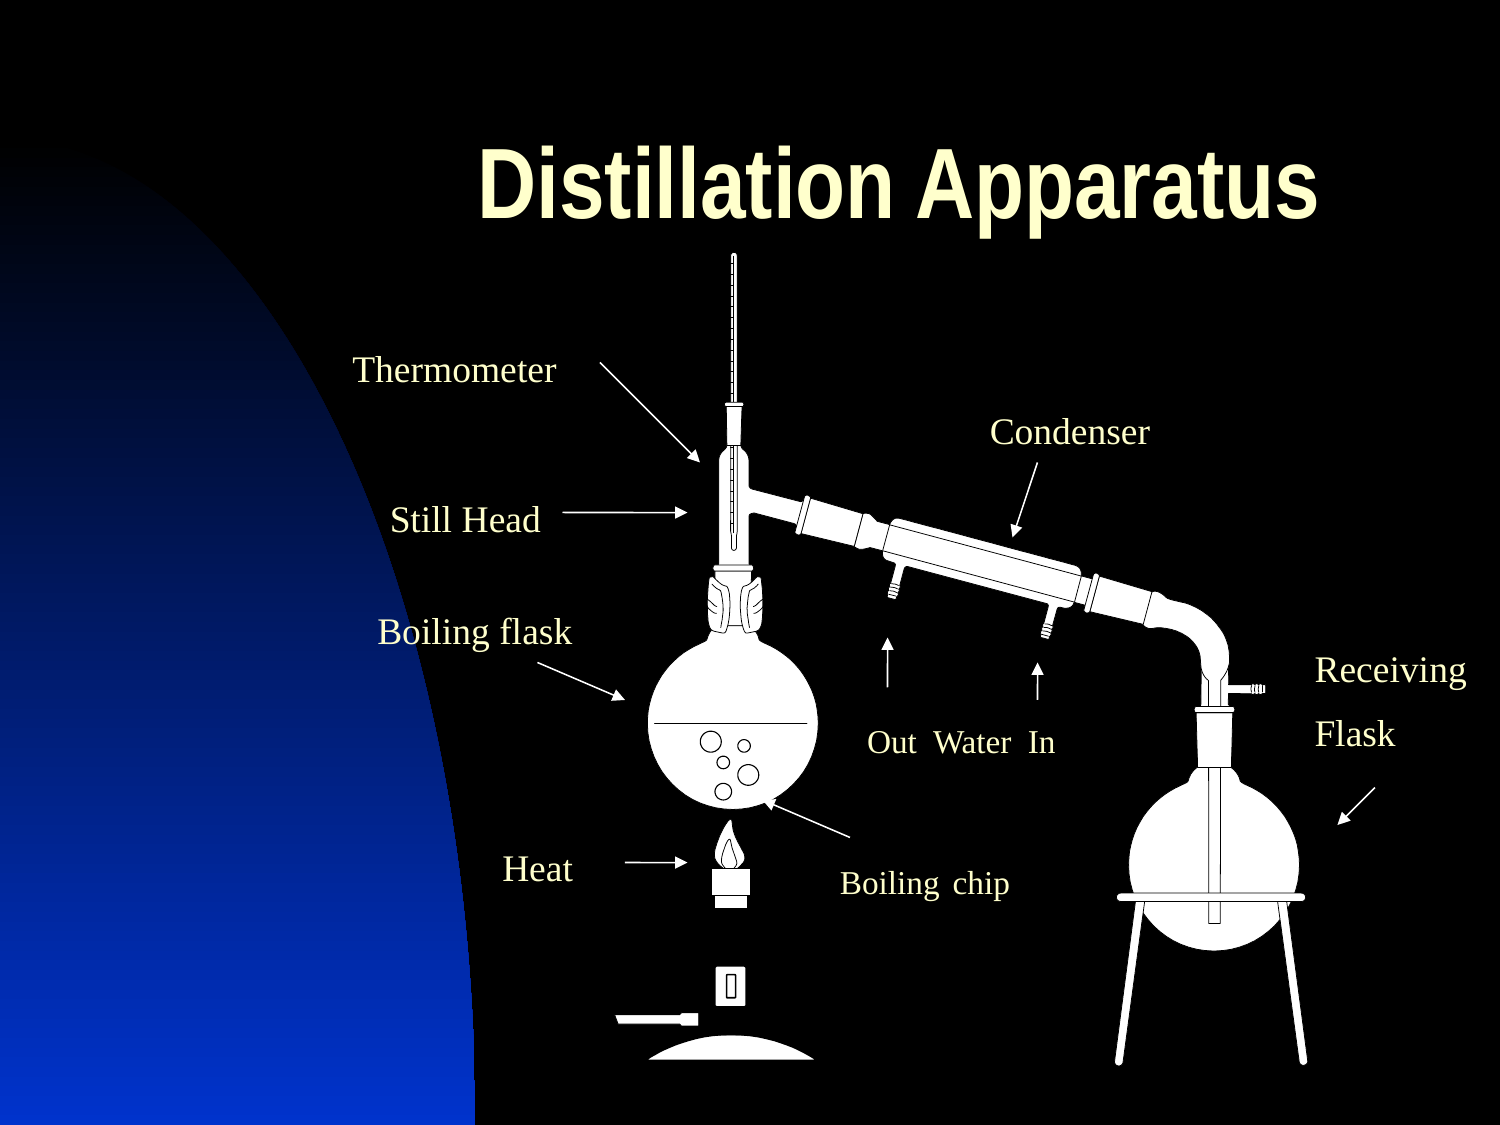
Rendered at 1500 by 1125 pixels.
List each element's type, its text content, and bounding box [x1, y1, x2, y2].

title Distillation Apparatus [462, 99, 1463, 288]
text_box Thermometer [337, 337, 572, 398]
text_box [1337, 787, 1376, 826]
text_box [612, 249, 1310, 1069]
text_box Still Head [375, 487, 557, 548]
text_box Heat [487, 836, 589, 897]
text_box Boiling flask [362, 599, 607, 660]
text_box Receiving Flask [1313, 637, 1500, 825]
